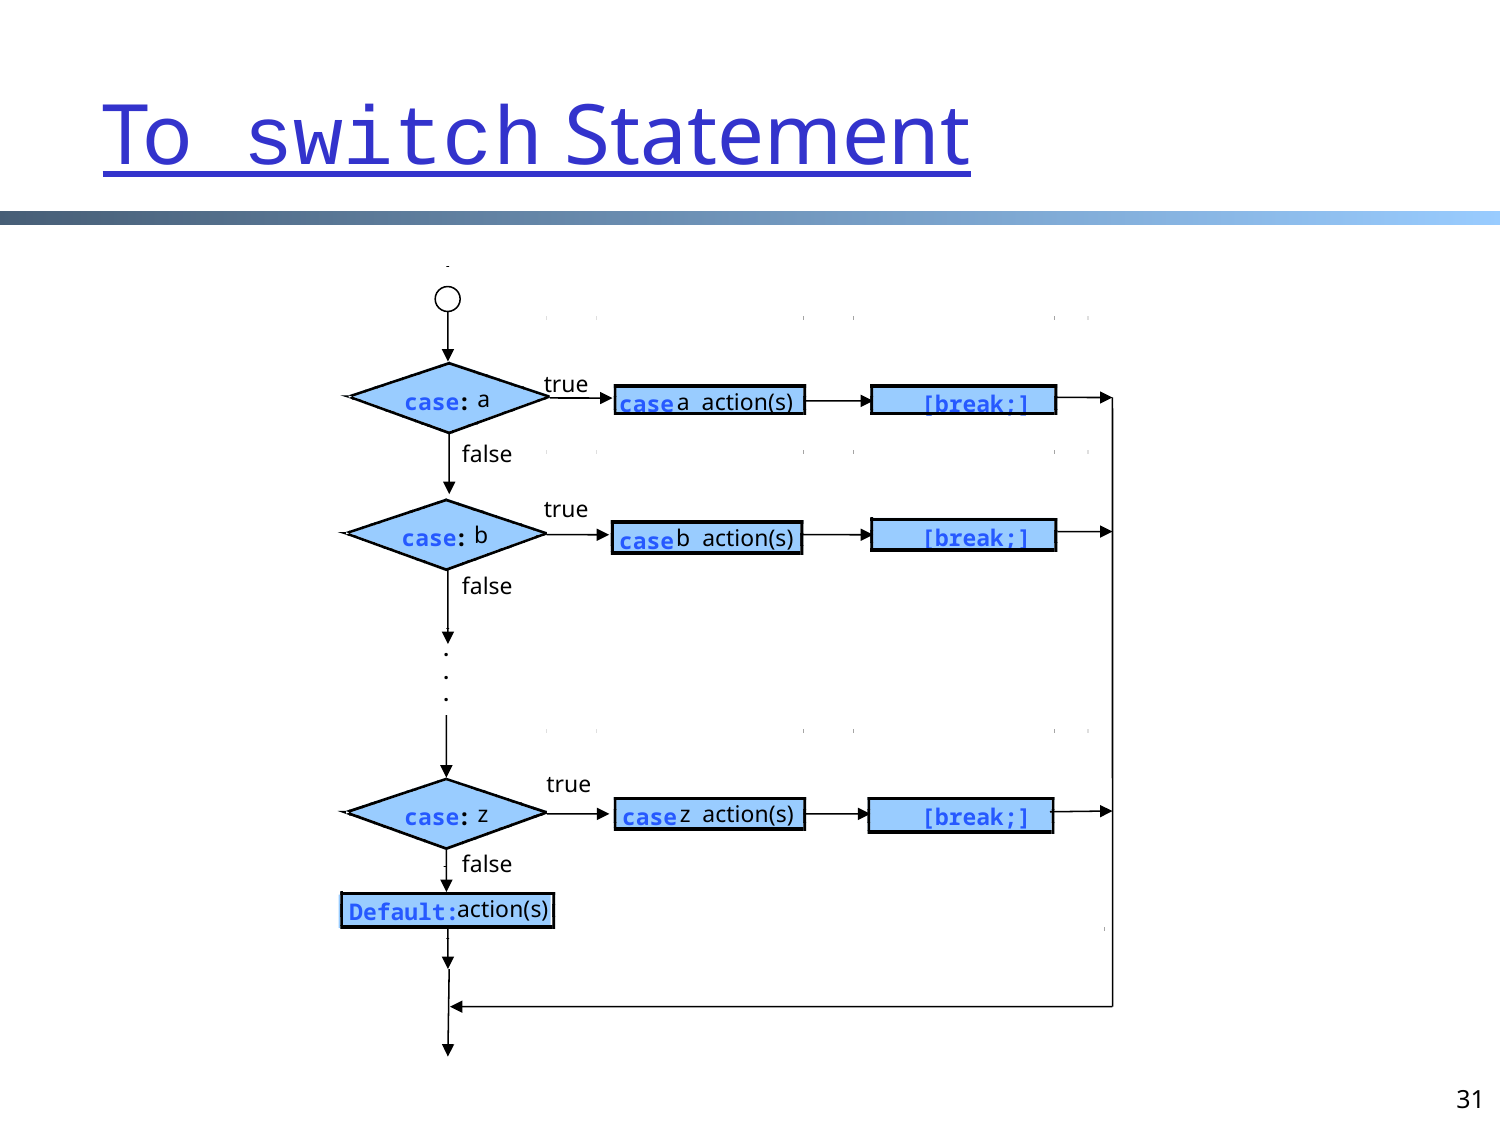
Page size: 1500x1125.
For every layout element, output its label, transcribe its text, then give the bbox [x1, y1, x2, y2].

title Το switch Statement [87, 37, 1363, 225]
slide_number 31 [1150, 1049, 1500, 1125]
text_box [337, 286, 1113, 1057]
